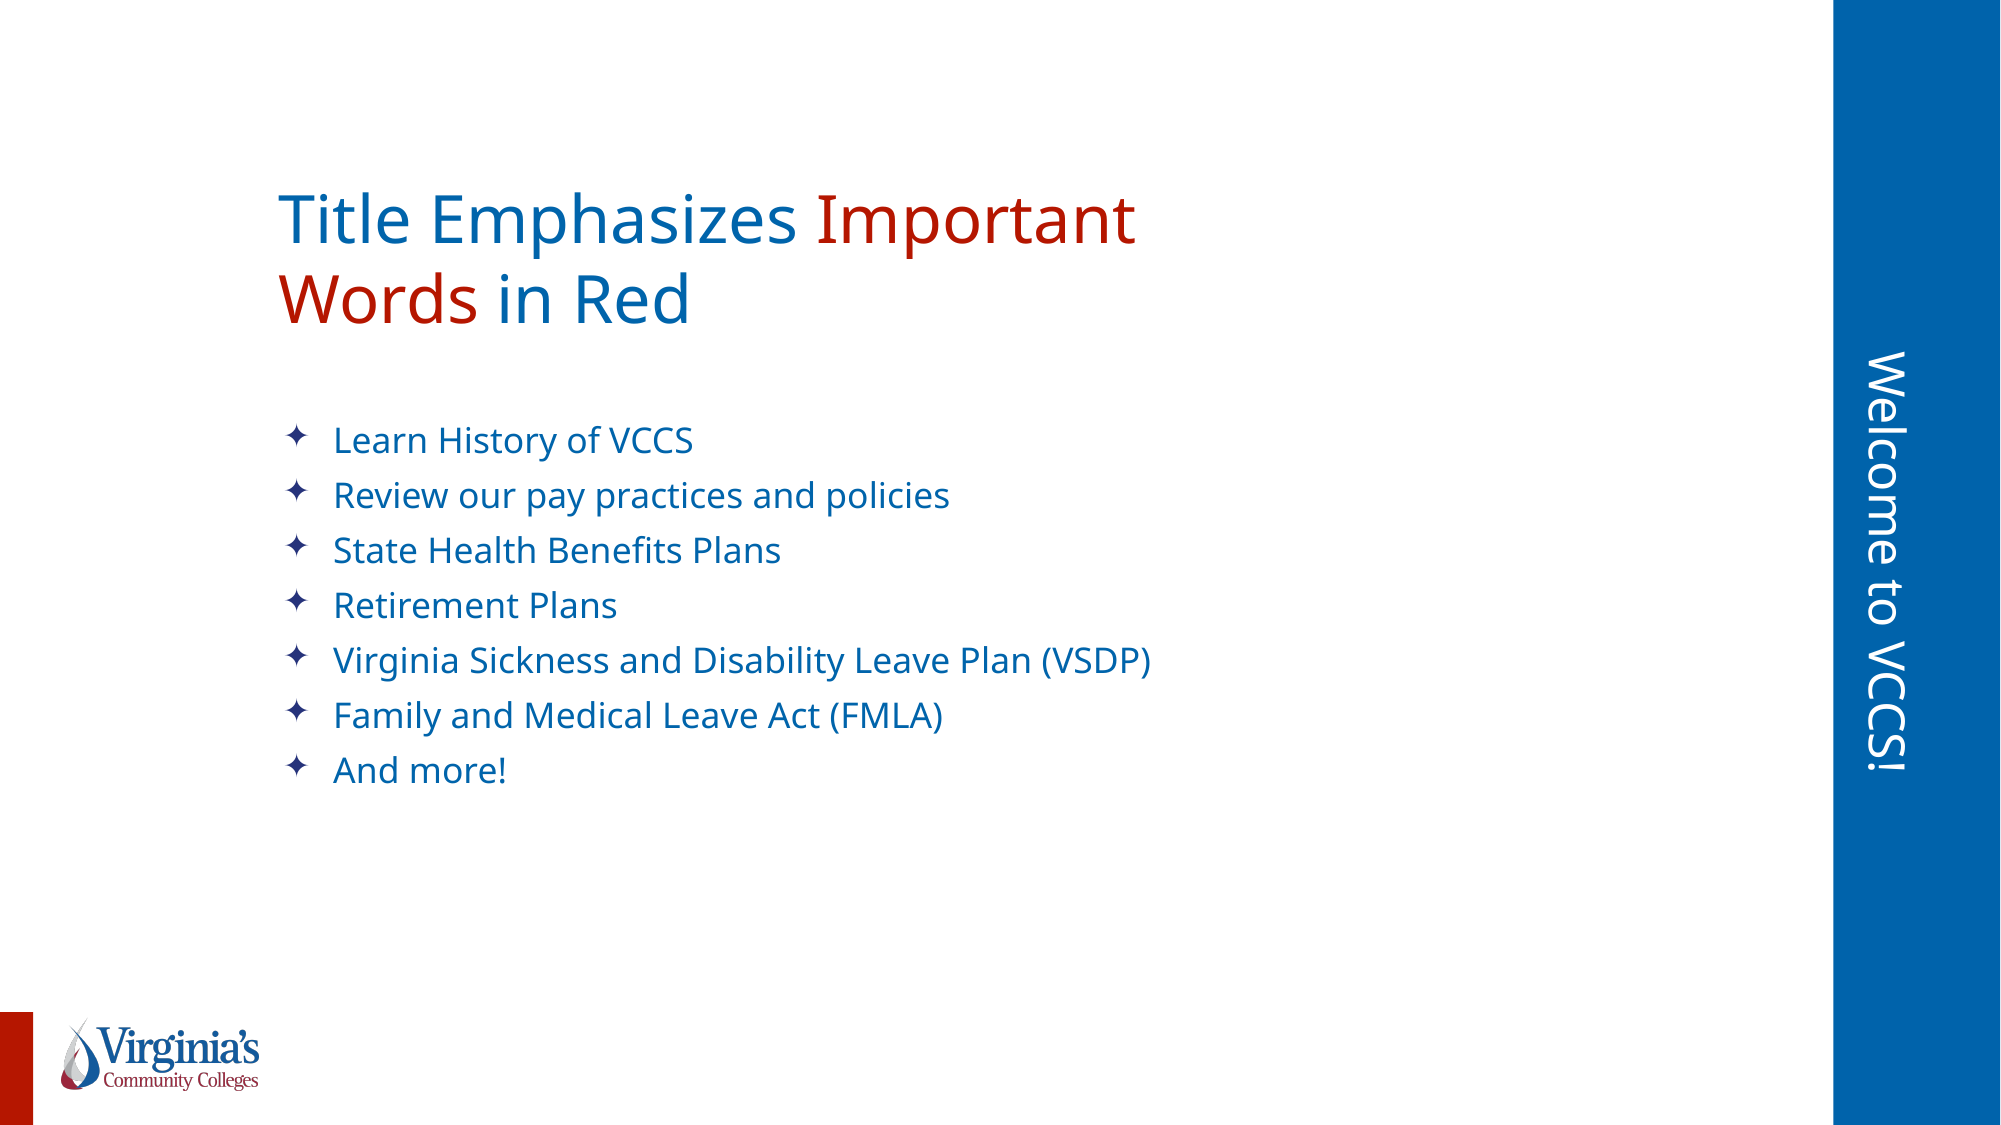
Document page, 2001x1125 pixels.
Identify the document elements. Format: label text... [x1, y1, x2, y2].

list Learn History of VCCS Review our pay practices and policies State Health Benefits Plans Retirement Plans Virginia Sickness and Disability Leave Plan (VSDP) Family and Medical Leave Act (FMLA) And more! [275, 410, 1554, 837]
picture [61, 1017, 259, 1091]
list Welcome to VCCS! [1880, 281, 1957, 844]
list Title Emphasizes Important Words in Red [270, 169, 1344, 340]
